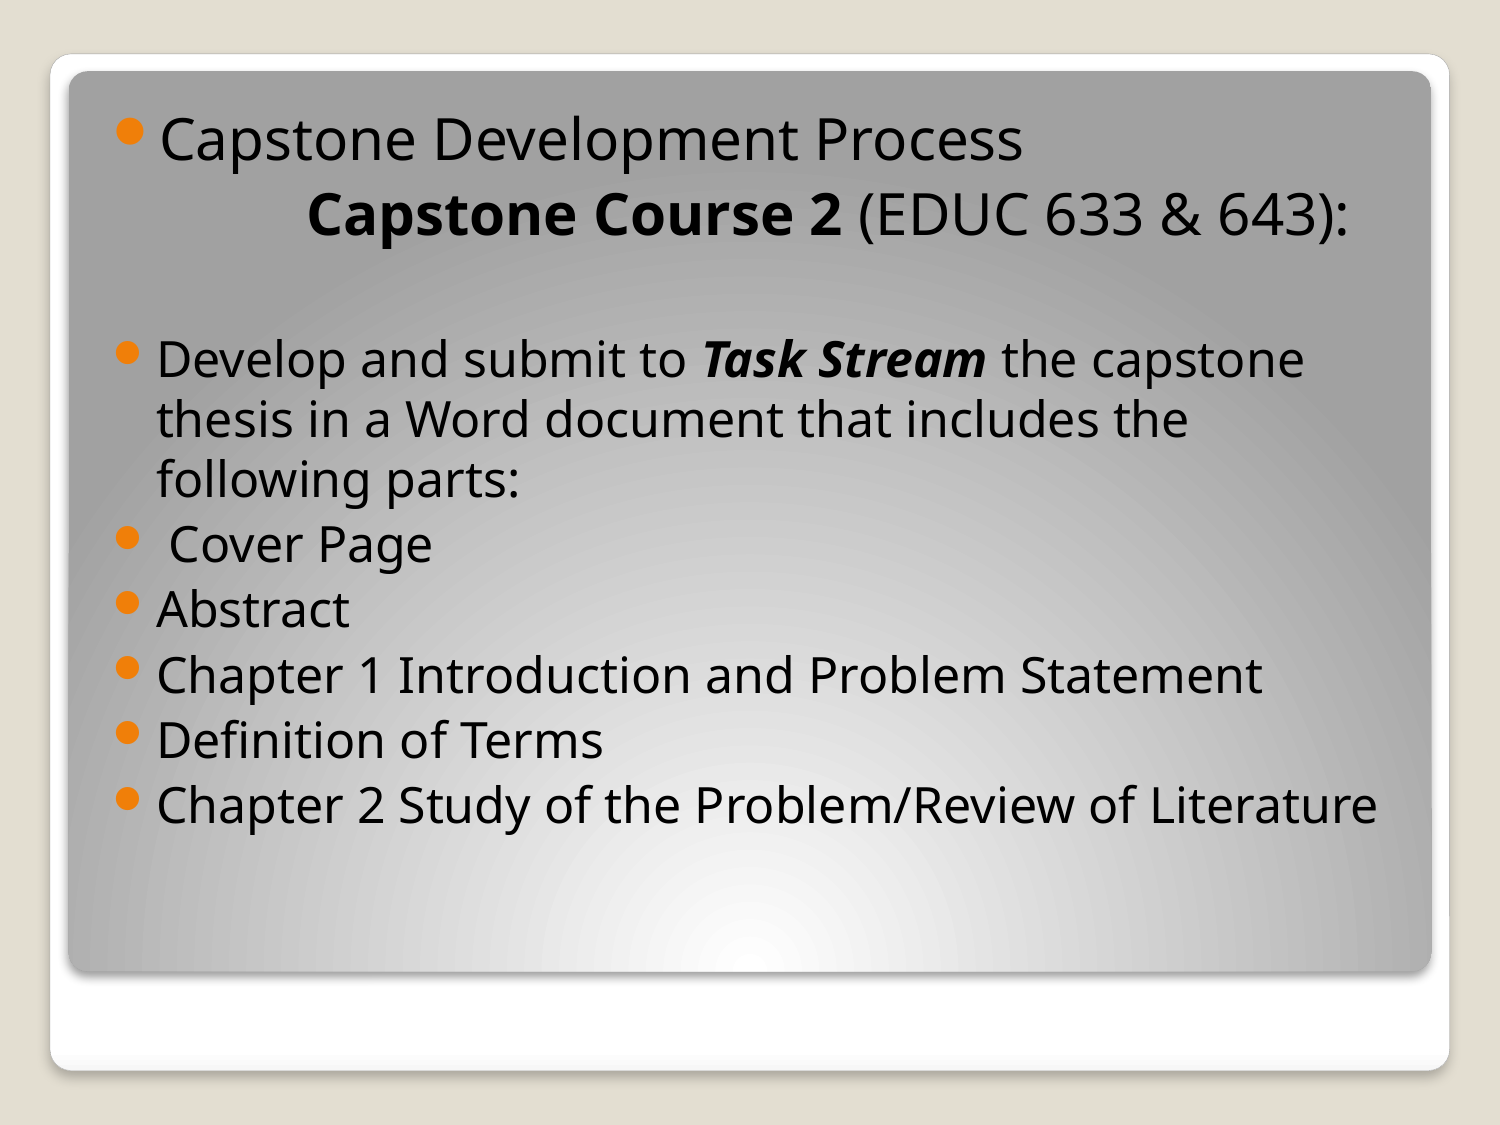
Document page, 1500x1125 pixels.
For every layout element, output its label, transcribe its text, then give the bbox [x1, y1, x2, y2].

list Capstone Development Process Capstone Course 2 (EDUC 633 & 643): Develop and submit to Task Stream the capstone thesis in a Word document that includes the following parts: Cover Page Abstract Chapter 1 Introduction and Problem Statement Definition of Terms Chapter 2 Study of the Problem/Review of Literature [82, 86, 1426, 988]
